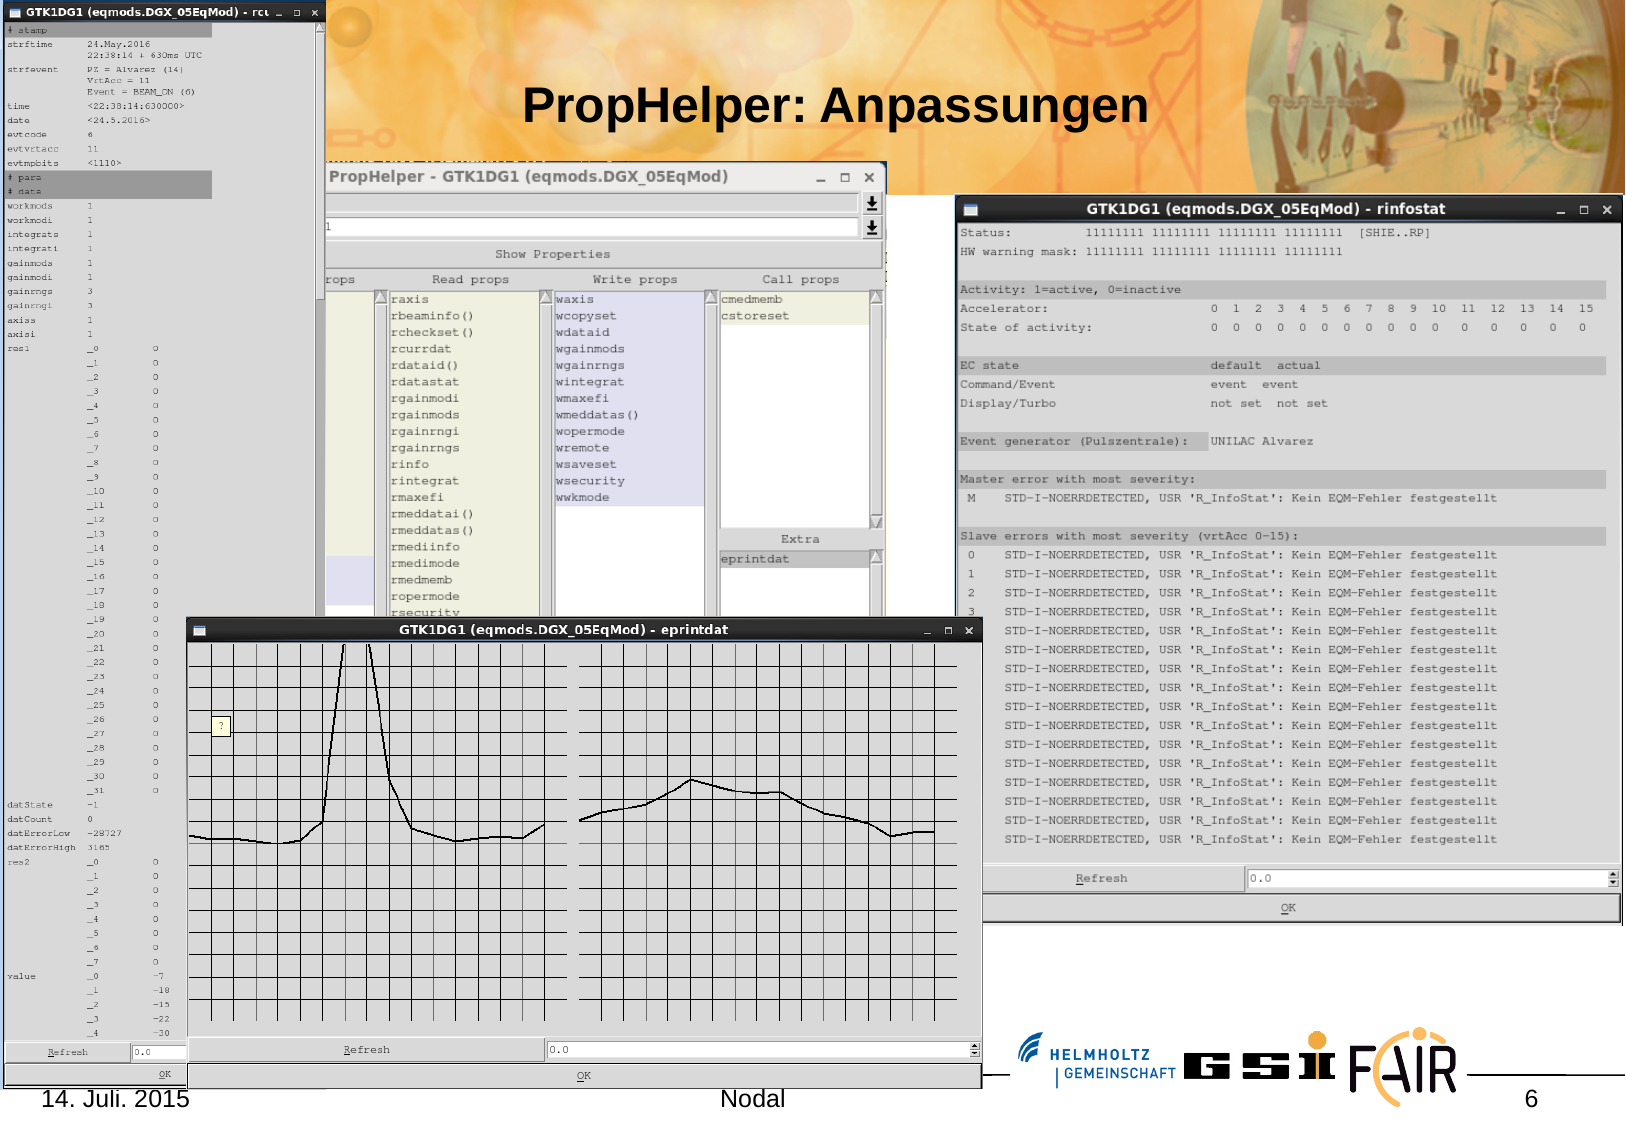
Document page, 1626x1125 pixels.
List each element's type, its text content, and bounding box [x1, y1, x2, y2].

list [0, 0, 326, 1090]
picture [186, 0, 1625, 1089]
picture [1184, 1031, 1335, 1079]
title PropHelper: Anpassungen [330, 11, 1522, 194]
picture [1010, 1026, 1183, 1094]
picture [1350, 1027, 1456, 1107]
